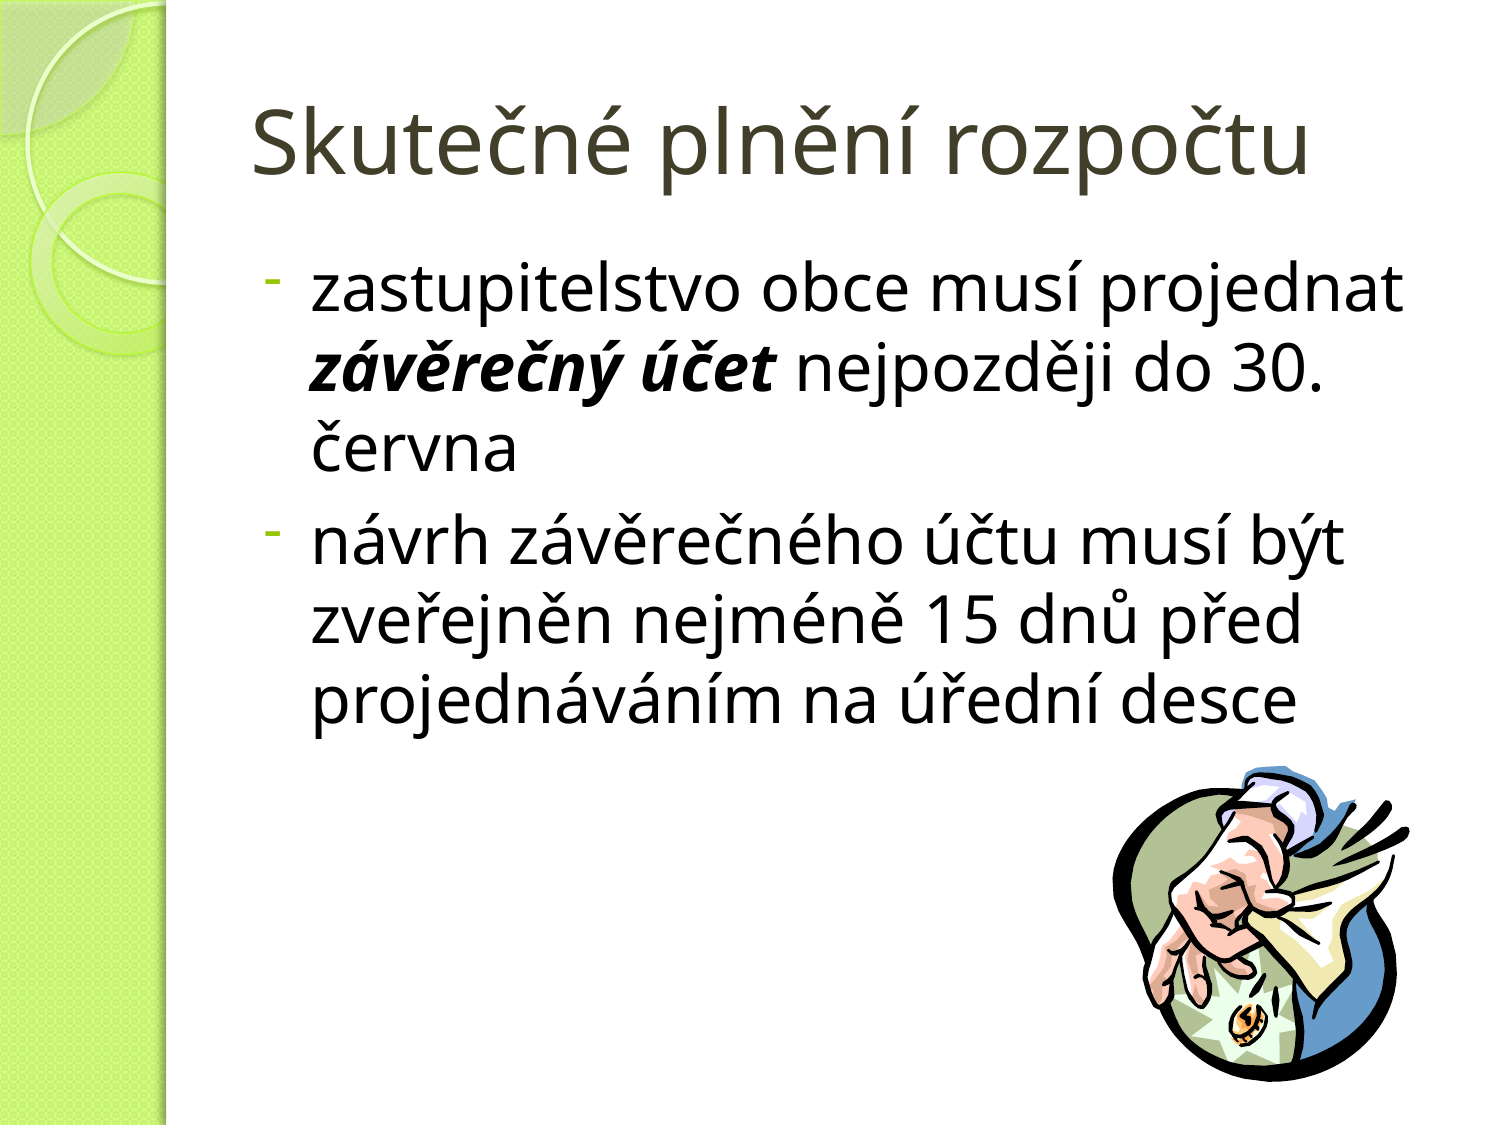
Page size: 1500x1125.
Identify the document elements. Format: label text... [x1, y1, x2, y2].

list zastupitelstvo obce musí projednat závěrečný účet nejpozději do 30. června návrh závěrečného účtu musí být zveřejněn nejméně 15 dnů před projednáváním na úřední desce [235, 237, 1466, 1025]
title Skutečné plnění rozpočtu [235, 45, 1466, 233]
picture [1112, 762, 1413, 1085]
